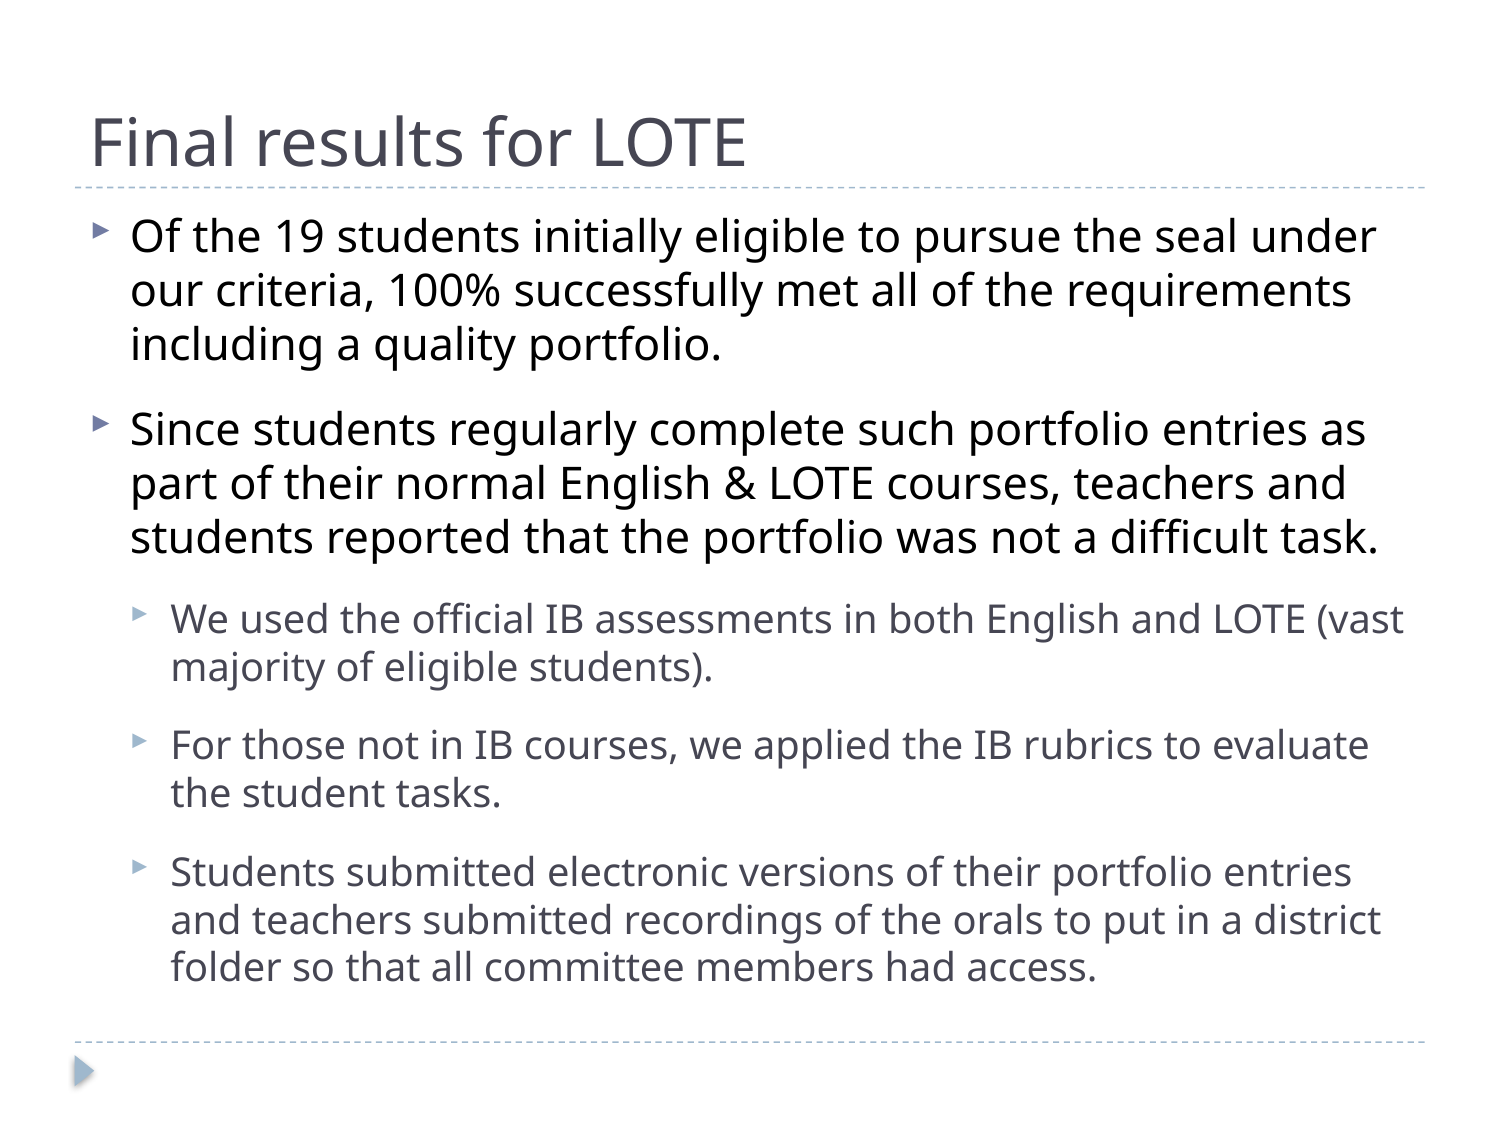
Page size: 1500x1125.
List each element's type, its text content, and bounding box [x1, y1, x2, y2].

list Of the 19 students initially eligible to pursue the seal under our criteria, 100% successfully met all of the requirements including a quality portfolio. Since students regularly complete such portfolio entries as part of their normal English & LOTE courses, teachers and students reported that the portfolio was not a difficult task. We used the official IB assessments in both English and LOTE (vast majority of eligible students). For those not in IB courses, we applied the IB rubrics to evaluate the student tasks. Students submitted electronic versions of their portfolio entries and teachers submitted recordings of the orals to put in a district folder so that all committee members had access. [75, 200, 1425, 1010]
title Final results for LOTE [75, 37, 1425, 188]
